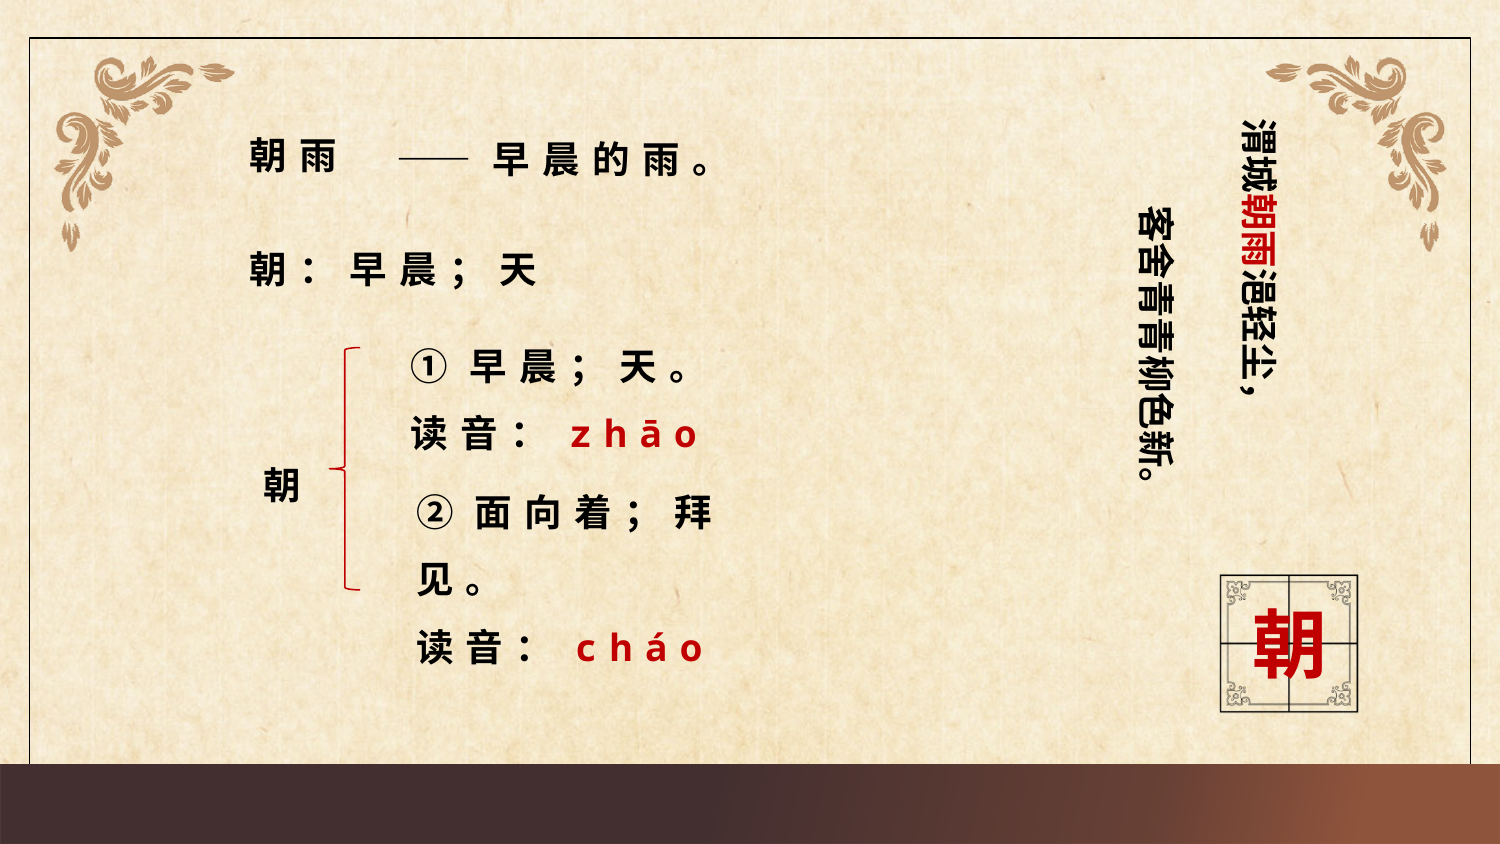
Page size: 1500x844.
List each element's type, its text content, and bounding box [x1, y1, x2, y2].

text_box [1210, 563, 1370, 723]
text_box ②面向着；拜见。 读音：cháo [401, 459, 828, 677]
text_box 朝：早晨；天 [234, 216, 595, 299]
text_box 朝雨 [234, 102, 379, 185]
text_box [329, 347, 361, 590]
text_box 朝 [234, 432, 330, 515]
text_box 渭城朝雨浥轻尘， [1214, 103, 1290, 418]
text_box 客舍青青柳色新。 [1111, 190, 1188, 505]
text_box ——早晨的雨。 [381, 105, 760, 189]
picture [0, 0, 1500, 844]
text_box ①早晨；天。 读音：zhāo [395, 312, 805, 463]
